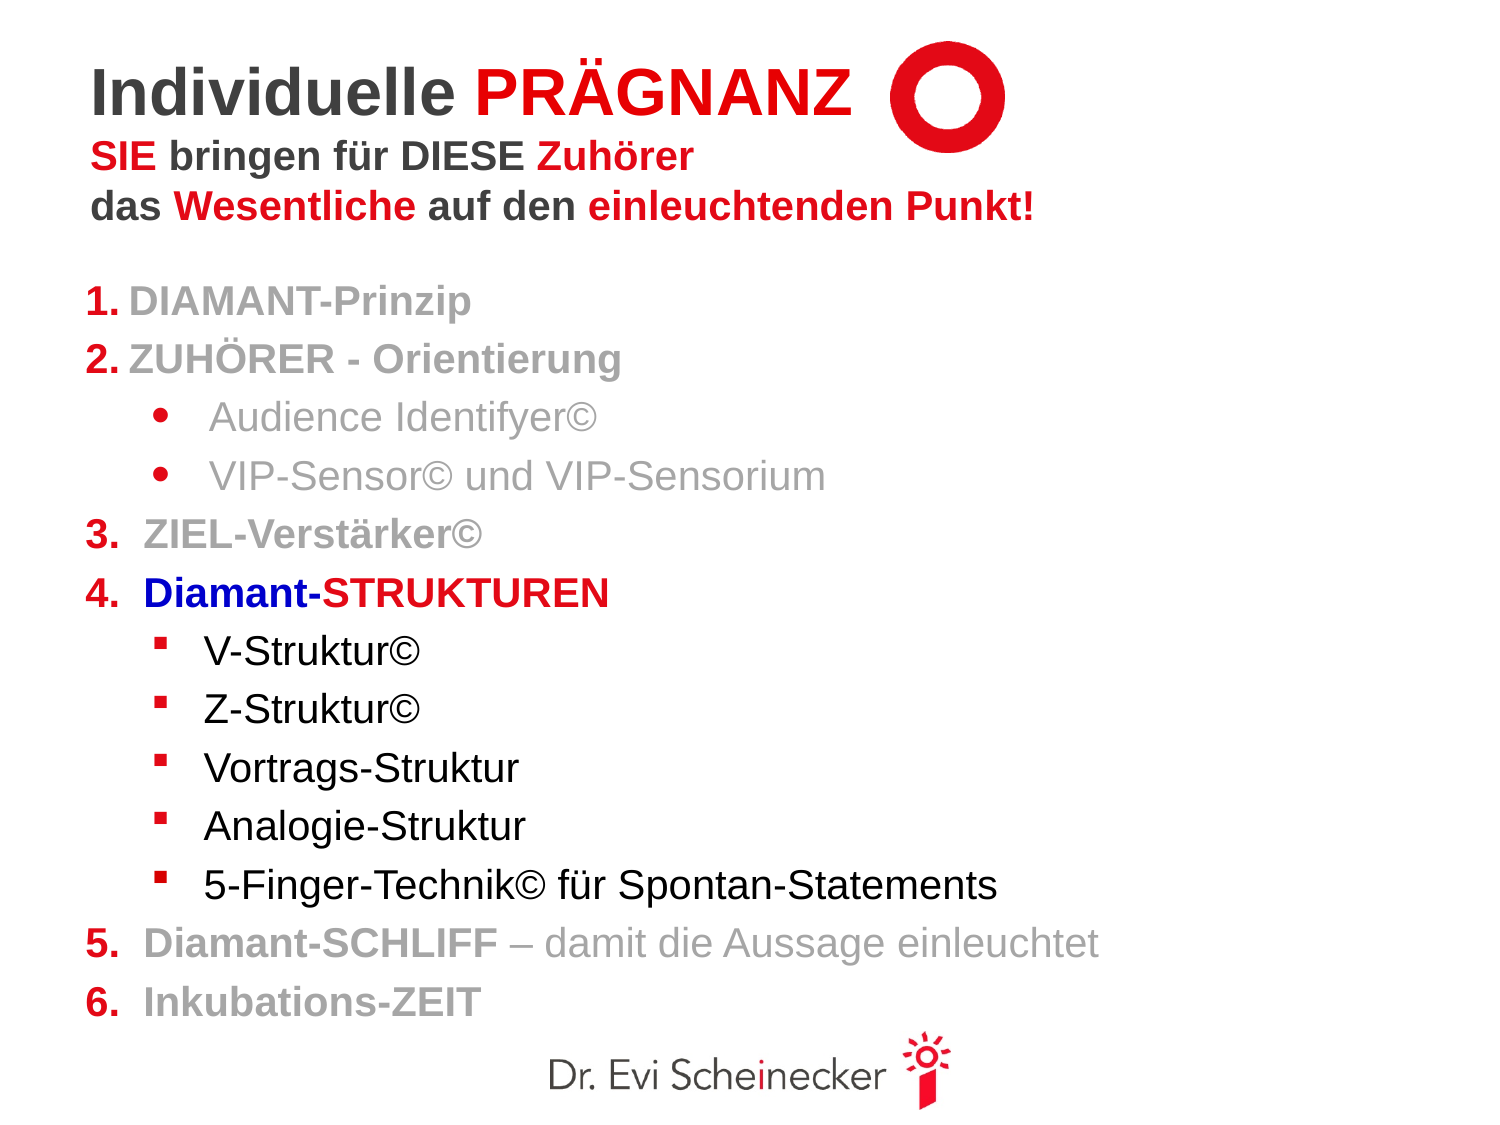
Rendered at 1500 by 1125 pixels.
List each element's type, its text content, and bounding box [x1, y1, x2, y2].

picture [890, 41, 1006, 153]
picture [550, 1043, 951, 1110]
title Individuelle PRÄGNANZ SIE bringen für DIESE Zuhörer das Wesentliche auf den einleuchtenden Punkt! [75, 45, 1425, 233]
list DIAMANT-Prinzip ZUHÖRER - Orientierung Audience Identifyer© VIP-Sensor© und VIP-Sensorium ZIEL-Verstärker© Diamant-STRUKTUREN V-Struktur© Z-Struktur© Vortrags-Struktur Analogie-Struktur 5-Finger-Technik© für Spontan-Statements Diamant-SCHLIFF – damit die Aussage einleuchtet Inkubations-ZEIT [70, 265, 1360, 1043]
